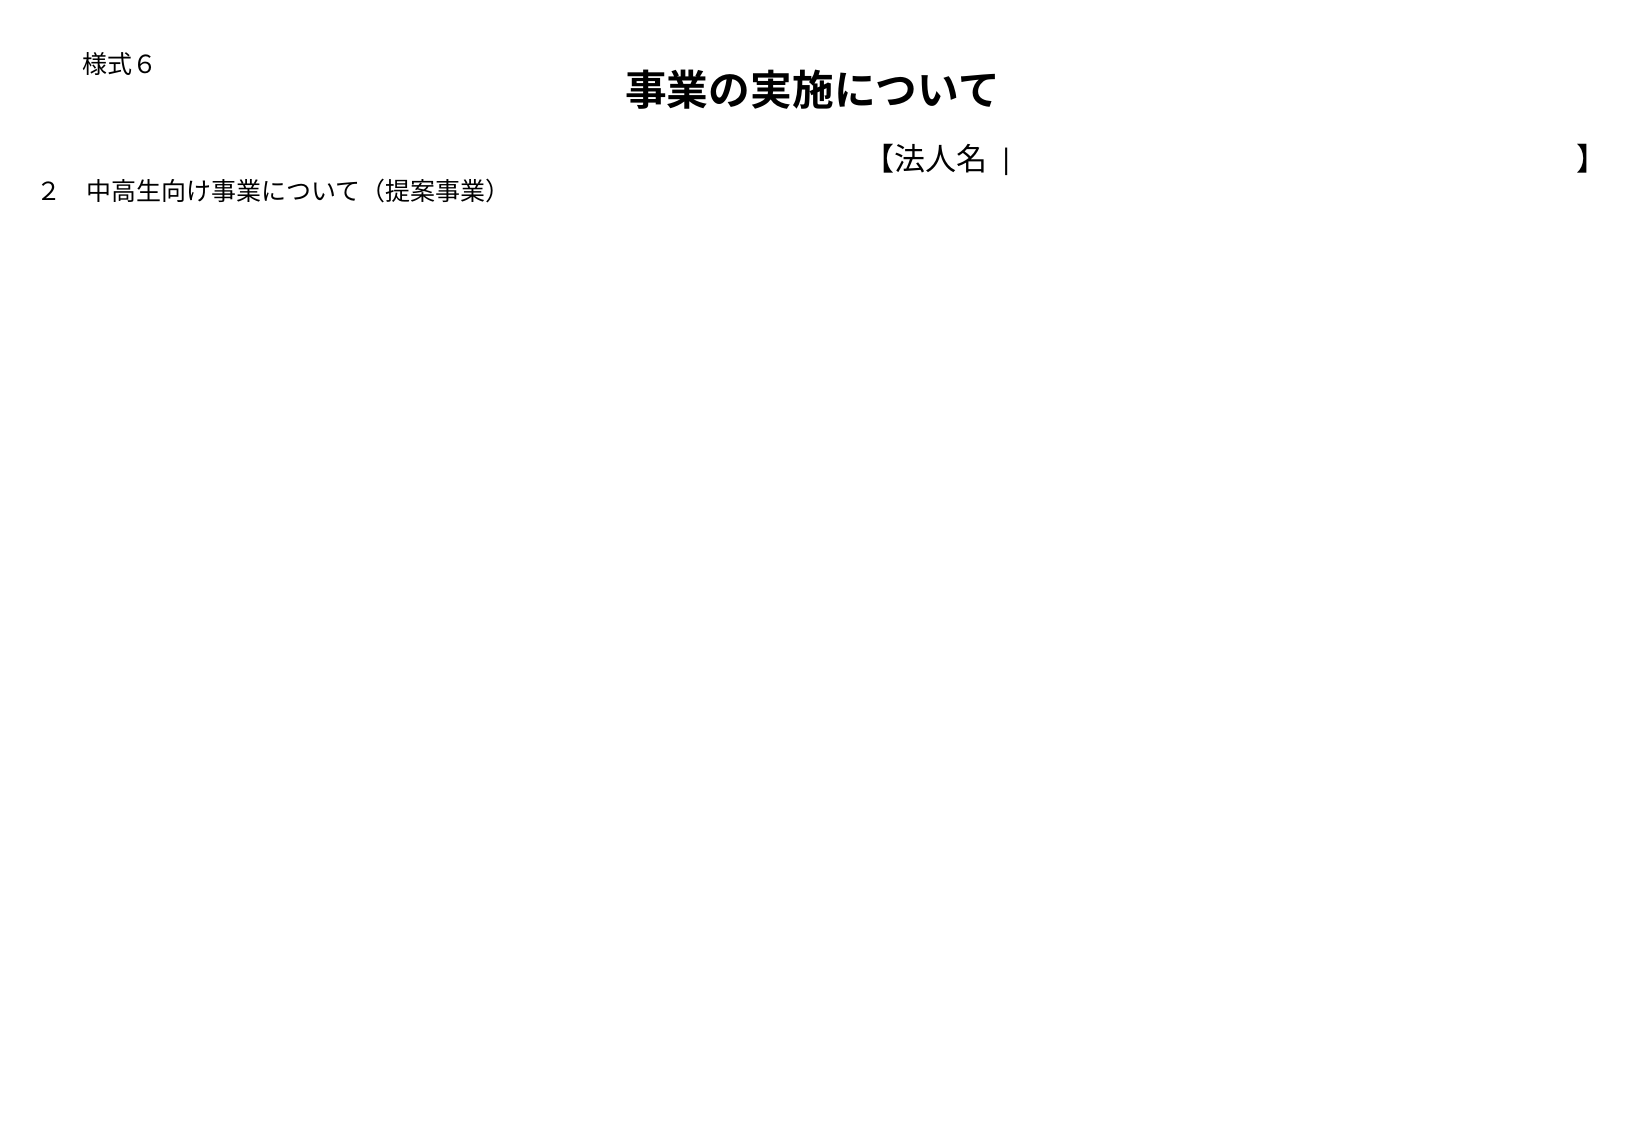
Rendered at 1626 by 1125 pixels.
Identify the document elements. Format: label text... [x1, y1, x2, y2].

text_box ２ 中高生向け事業について（提案事業） [21, 171, 849, 241]
title 様式６ [39, 37, 201, 87]
text_box 【法人名 | 】 [848, 136, 1625, 206]
text_box 事業の実施について [449, 61, 1176, 131]
